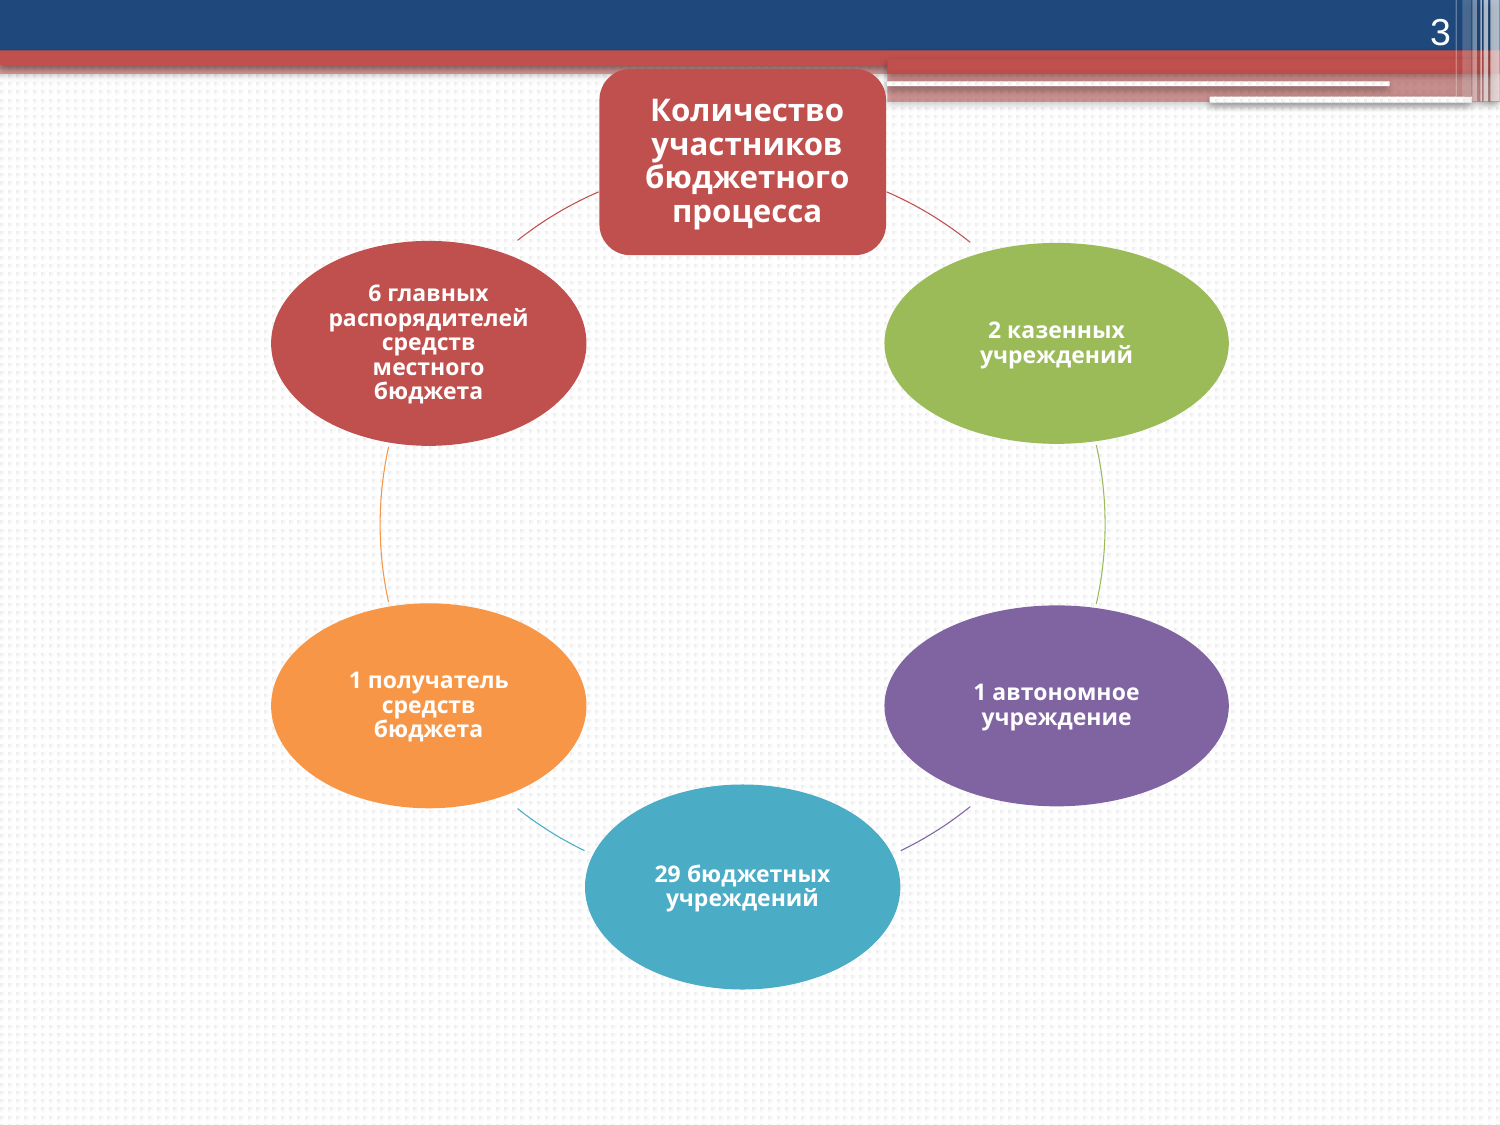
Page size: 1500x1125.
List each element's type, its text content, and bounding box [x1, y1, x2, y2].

slide_number 3 [1340, 0, 1466, 61]
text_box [0, 89, 1500, 970]
